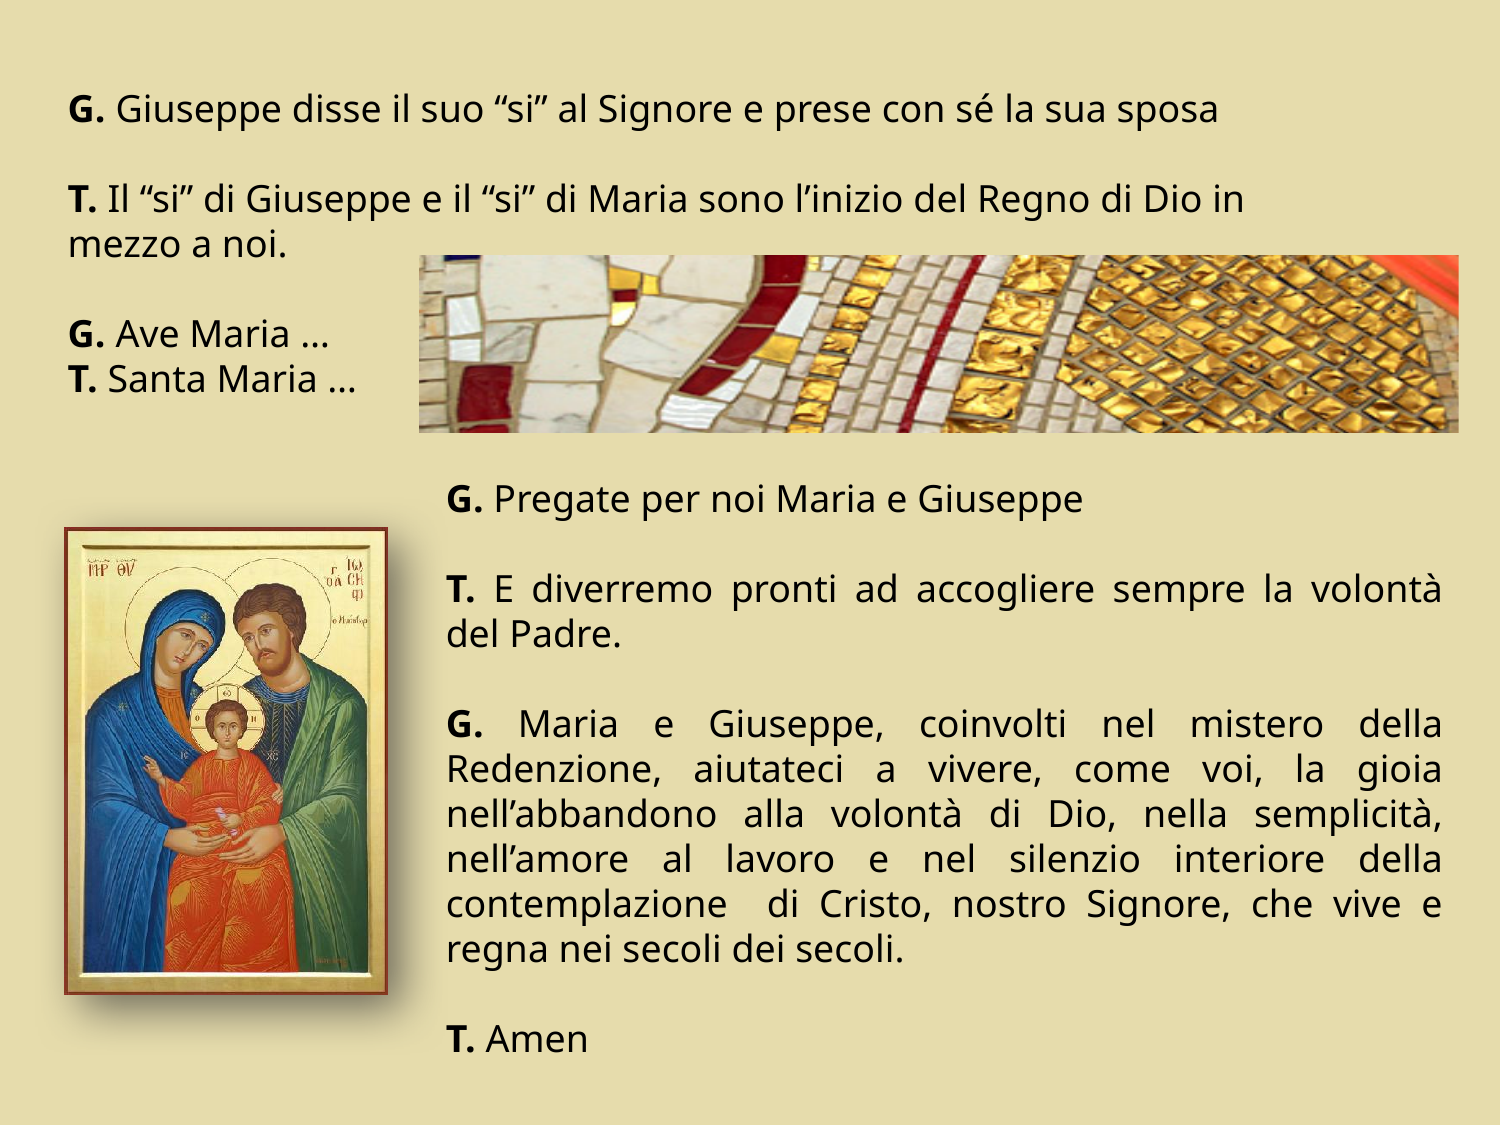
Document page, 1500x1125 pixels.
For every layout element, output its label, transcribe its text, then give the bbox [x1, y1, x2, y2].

text_box G. Giuseppe disse il suo “si” al Signore e prese con sé la sua sposa T. Il “si” di Giuseppe e il “si” di Maria sono l’inizio del Regno di Dio in mezzo a noi. G. Ave Maria … T. Santa Maria … [53, 78, 1365, 408]
picture [418, 255, 1459, 433]
picture [64, 526, 388, 995]
text_box G. Pregate per noi Maria e Giuseppe T. E diverremo pronti ad accogliere sempre la volontà del Padre. G. Maria e Giuseppe, coinvolti nel mistero della Redenzione, aiutateci a vivere, come voi, la gioia nell’abbandono alla volontà di Dio, nella semplicità, nell’amore al lavoro e nel silenzio interiore della contemplazione di Cristo, nostro Signore, che vive e regna nei secoli dei secoli. T. Amen [430, 467, 1459, 1068]
